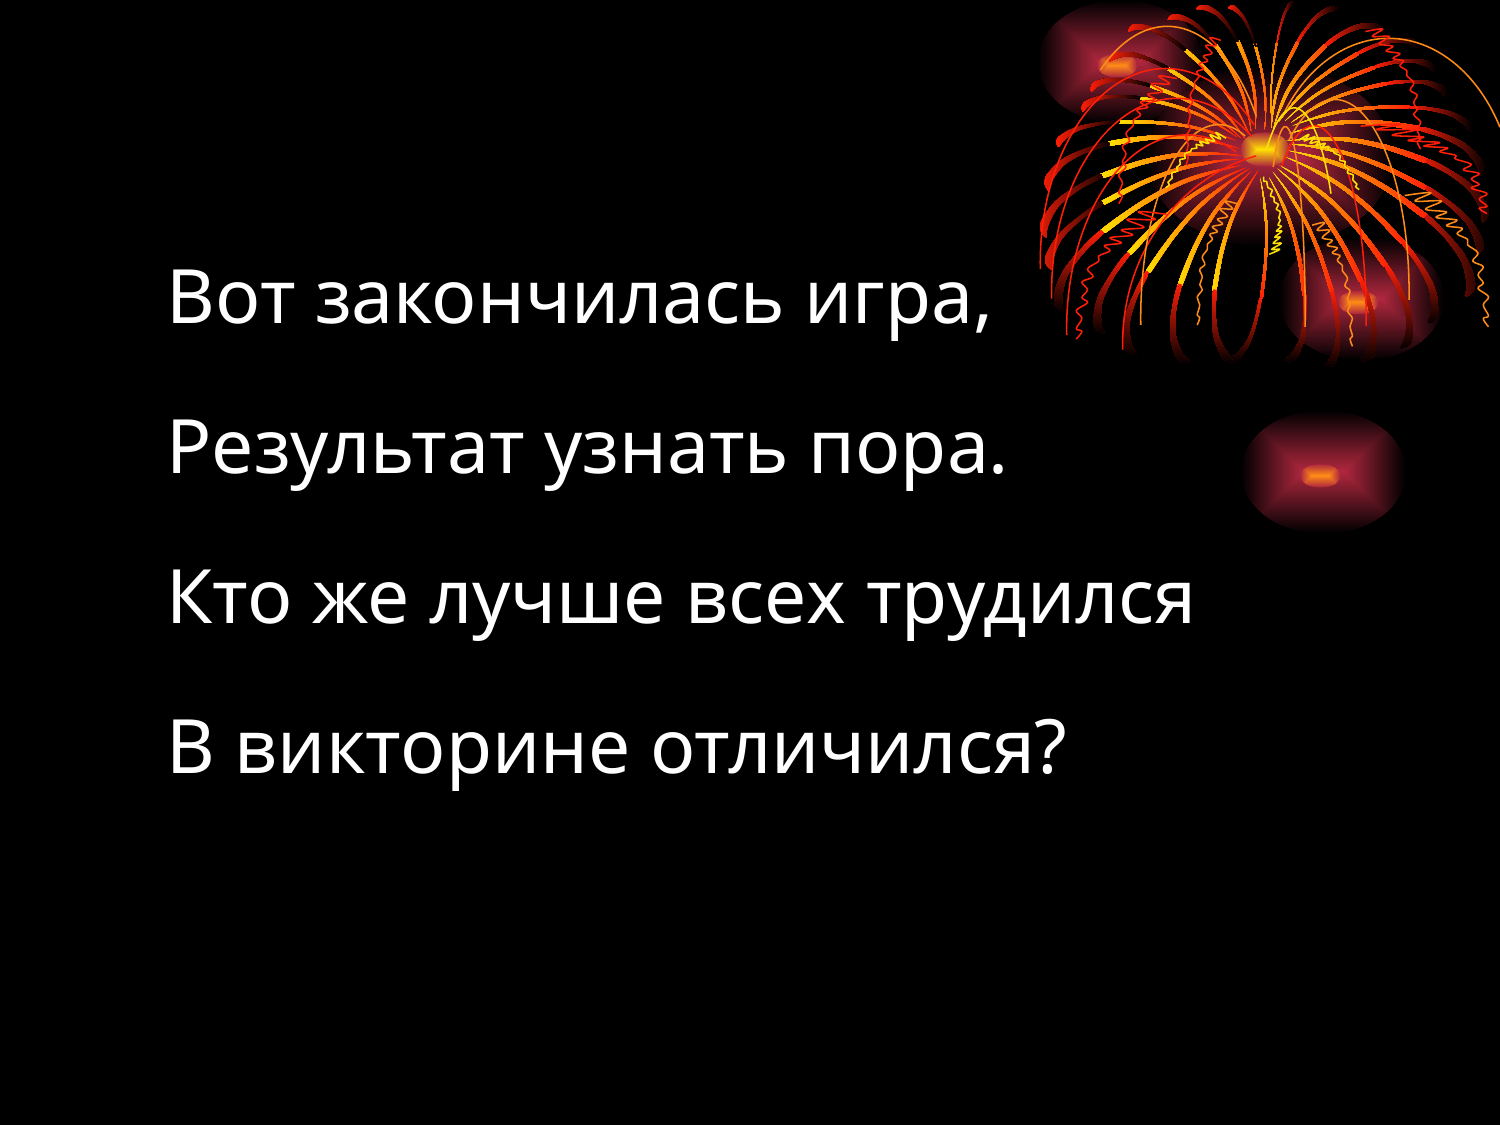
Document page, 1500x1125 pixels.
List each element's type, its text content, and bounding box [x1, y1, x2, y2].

list Вот закончилась игра, Результат узнать пора. Кто же лучше всех трудился В викторине отличился? [112, 196, 1388, 1001]
